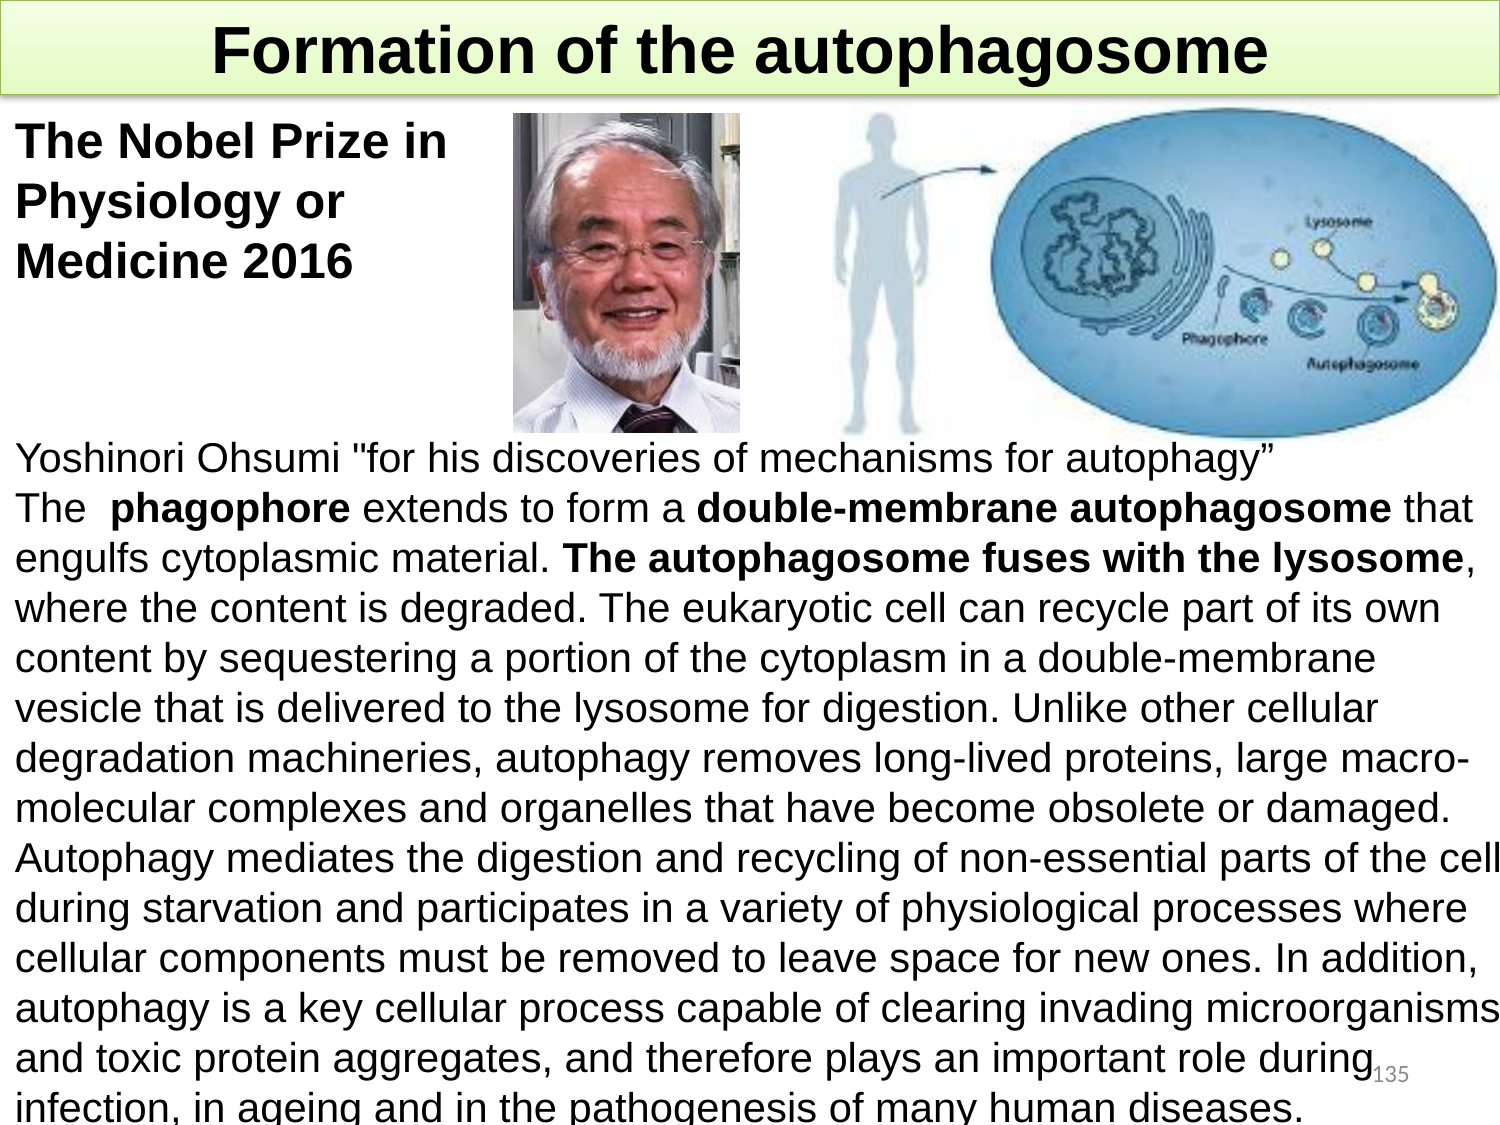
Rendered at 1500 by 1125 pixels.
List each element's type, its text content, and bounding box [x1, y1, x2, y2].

text_box Yoshinori Ohsumi "for his discoveries of mechanisms for autophagy” The phagophore extends to form a double-membrane autophagosome that engulfs cytoplasmic material. The autophagosome fuses with the lysosome, where the content is degraded. The eukaryotic cell can recycle part of its own content by sequestering a portion of the cytoplasm in a double-membrane vesicle that is delivered to the lysosome for digestion. Unlike other cellular degradation machineries, autophagy removes long-lived proteins, large macro-molecular complexes and organelles that have become obsolete or damaged. Autophagy mediates the digestion and recycling of non-essential parts of the cell during starvation and participates in a variety of physiological processes where cellular components must be removed to leave space for new ones. In addition, autophagy is a key cellular process capable of clearing invading microorganisms and toxic protein aggregates, and therefore plays an important role during infection, in ageing and in the pathogenesis of many human diseases. [0, 373, 1500, 1125]
picture [513, 113, 740, 433]
text_box The Nobel Prize in Physiology or Medicine 2016 [0, 100, 495, 296]
text_box Formation of the autophagosome [0, 0, 1500, 95]
picture [832, 101, 1500, 441]
